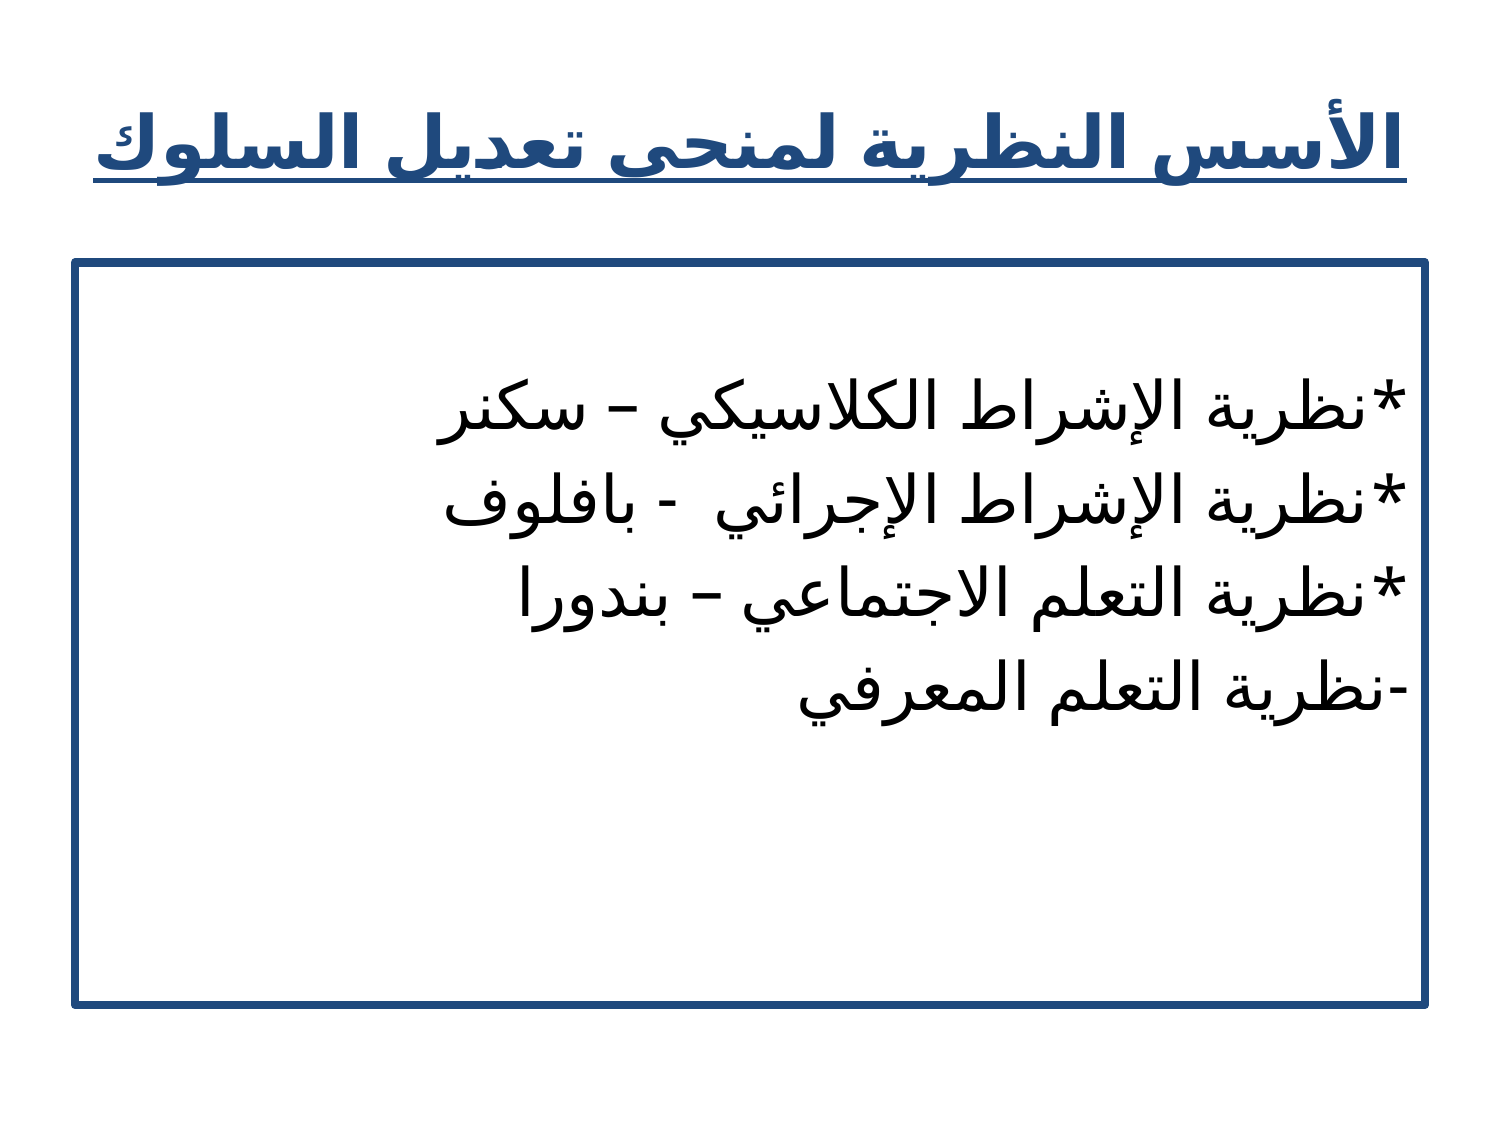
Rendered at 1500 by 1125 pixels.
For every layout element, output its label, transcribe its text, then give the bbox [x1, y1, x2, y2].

title الأسس النظرية لمنحى تعديل السلوك [75, 45, 1425, 233]
list *نظرية الإشراط الكلاسيكي – سكنر *نظرية الإشراط الإجرائي - بافلوف *نظرية التعلم الاجتماعي – بندورا -نظرية التعلم المعرفي [75, 262, 1425, 1005]
